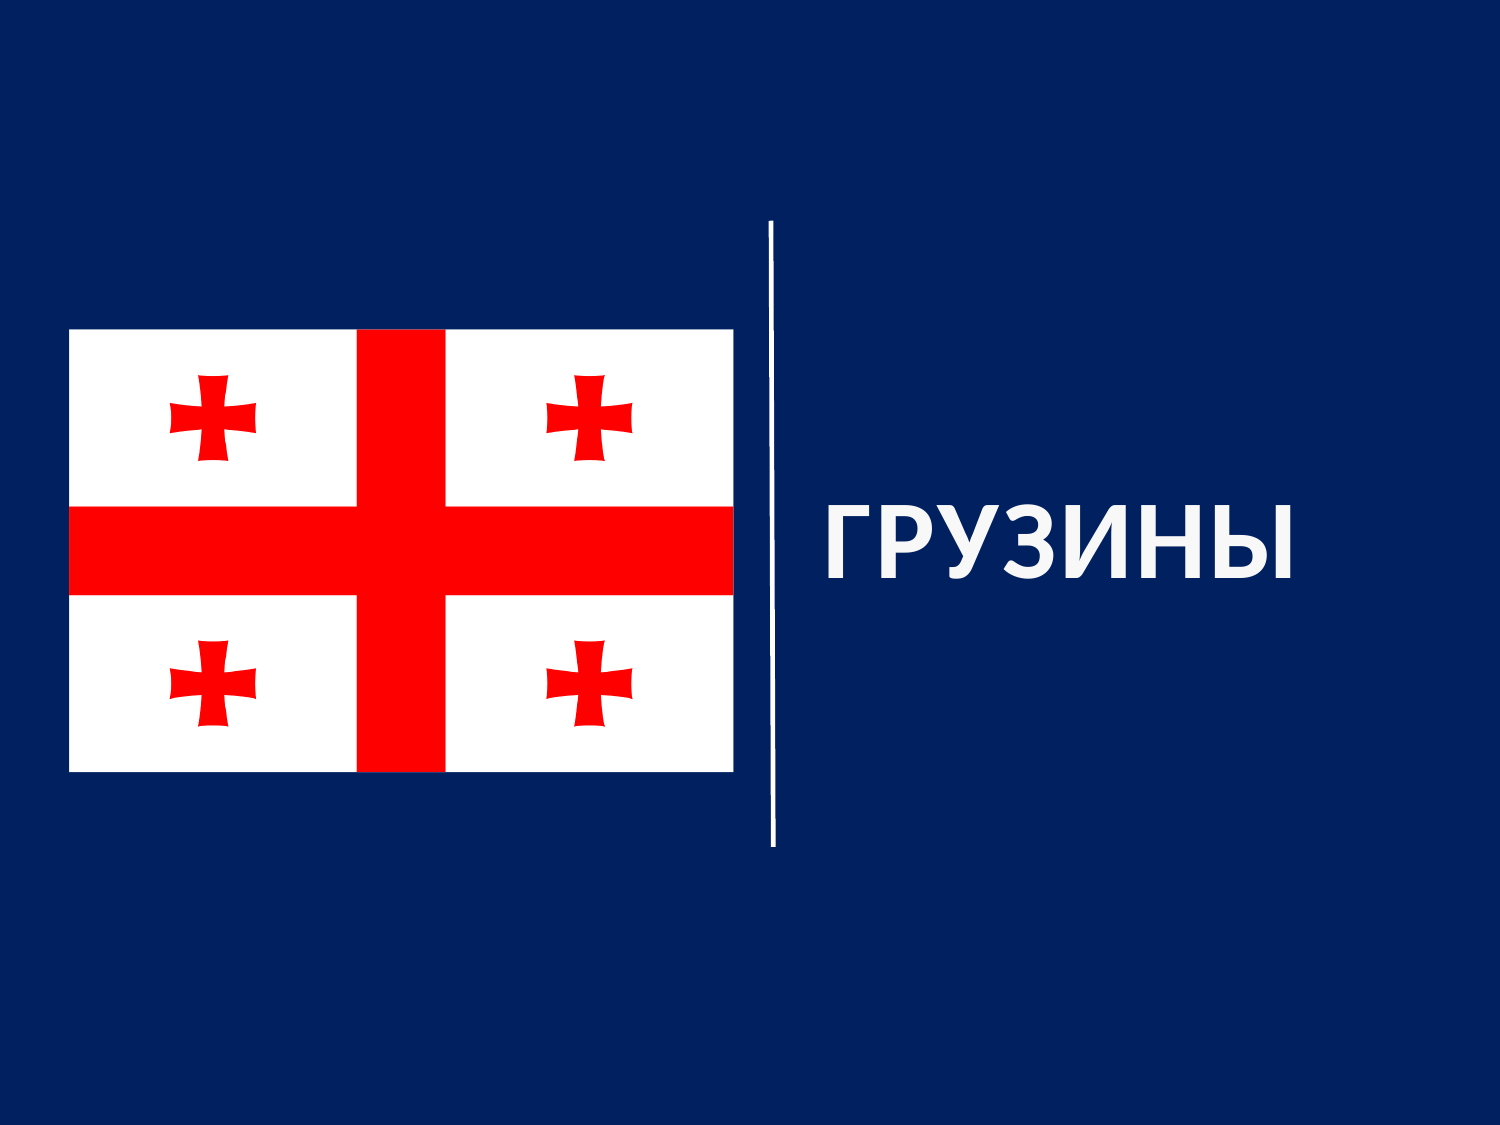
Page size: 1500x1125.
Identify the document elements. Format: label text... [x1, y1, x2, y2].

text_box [770, 220, 774, 847]
text_box ГРУЗИНЫ [808, 458, 1368, 608]
picture [49, 254, 753, 847]
